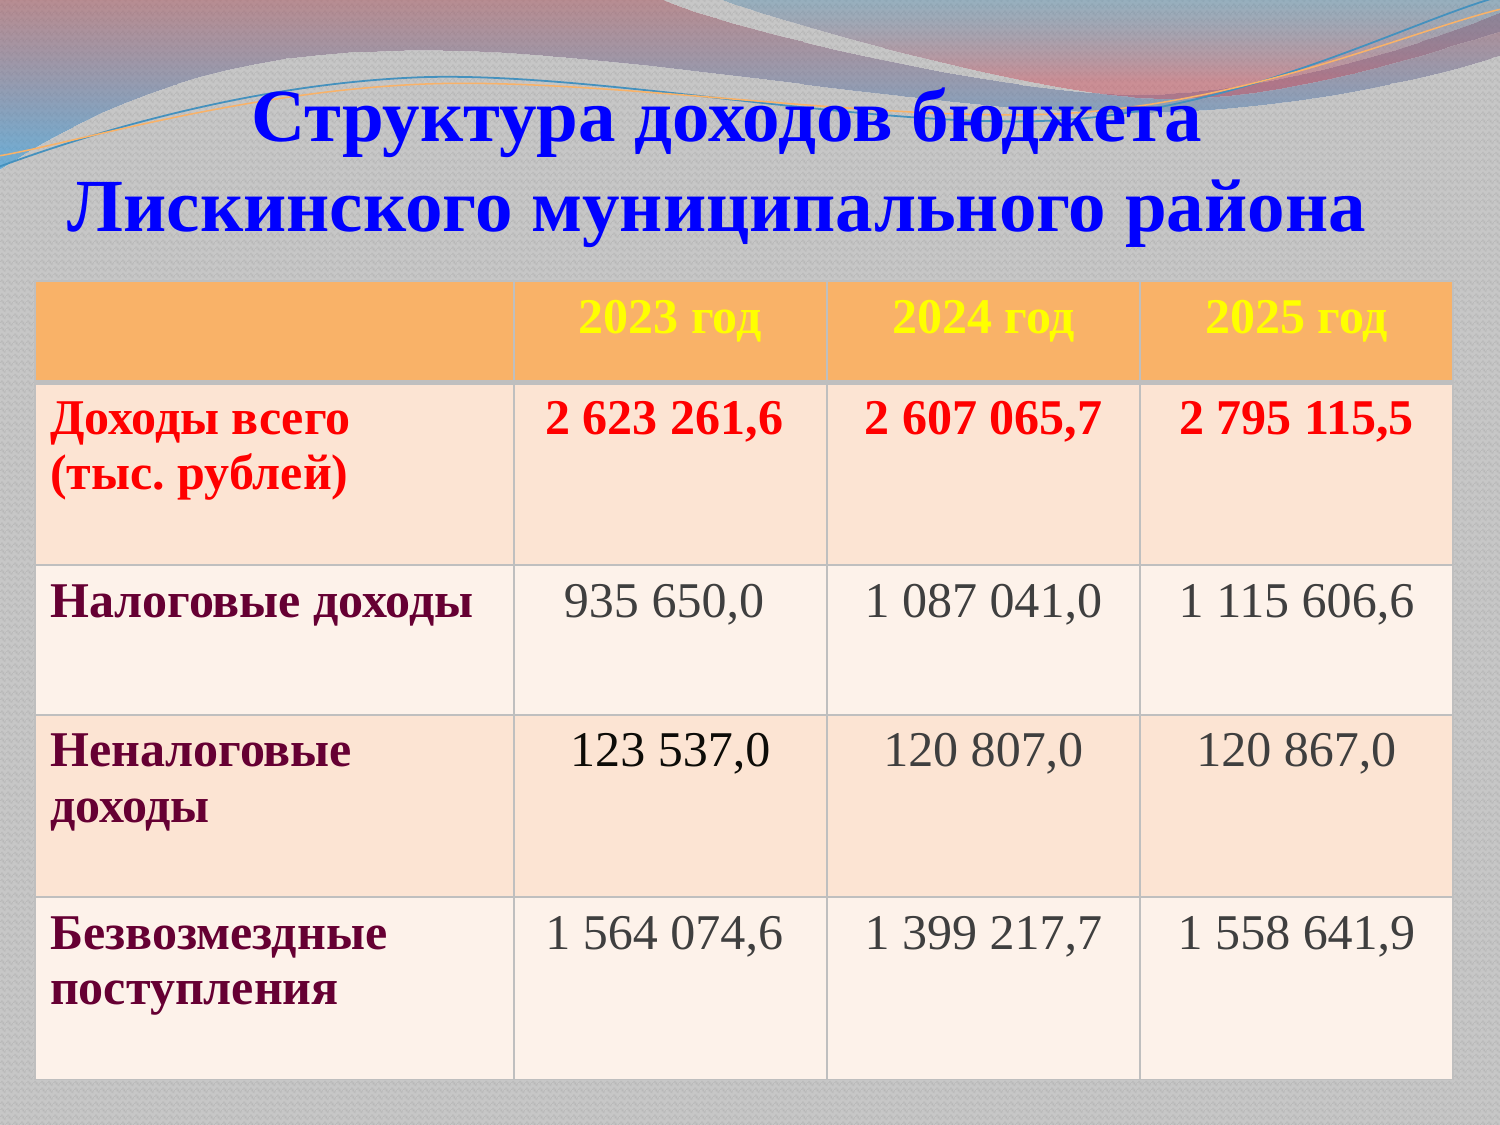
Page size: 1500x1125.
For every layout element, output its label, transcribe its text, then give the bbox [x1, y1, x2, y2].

table_cell 1 087 041,0 [828, 566, 1139, 714]
table_header 2024 год [828, 282, 1139, 380]
table_header 2025 год [1141, 282, 1452, 380]
table_header 2023 год [515, 282, 826, 380]
table_cell 1 115 606,6 [1141, 566, 1452, 714]
table_cell 2 623 261,6 [515, 385, 826, 564]
table_cell 120 867,0 [1141, 716, 1452, 896]
table_cell Доходы всего (тыс. рублей) [36, 385, 513, 564]
table_cell 2 795 115,5 [1141, 385, 1452, 564]
title Структура доходов бюджета Лискинского муниципального района [35, 46, 1418, 247]
table_cell Налоговые доходы [36, 566, 513, 714]
table_cell 2 607 065,7 [828, 385, 1139, 564]
table_cell 935 650,0 [515, 566, 826, 714]
table_cell Неналоговые доходы [36, 716, 513, 896]
table_cell 1 564 074,6 [515, 898, 826, 1079]
table_header [36, 282, 513, 380]
table_cell Безвозмездные поступления [36, 898, 513, 1079]
table_cell 120 807,0 [828, 716, 1139, 896]
table_cell 1 399 217,7 [828, 898, 1139, 1079]
table_cell 1 558 641,9 [1141, 898, 1452, 1079]
table_cell 123 537,0 [515, 716, 826, 896]
